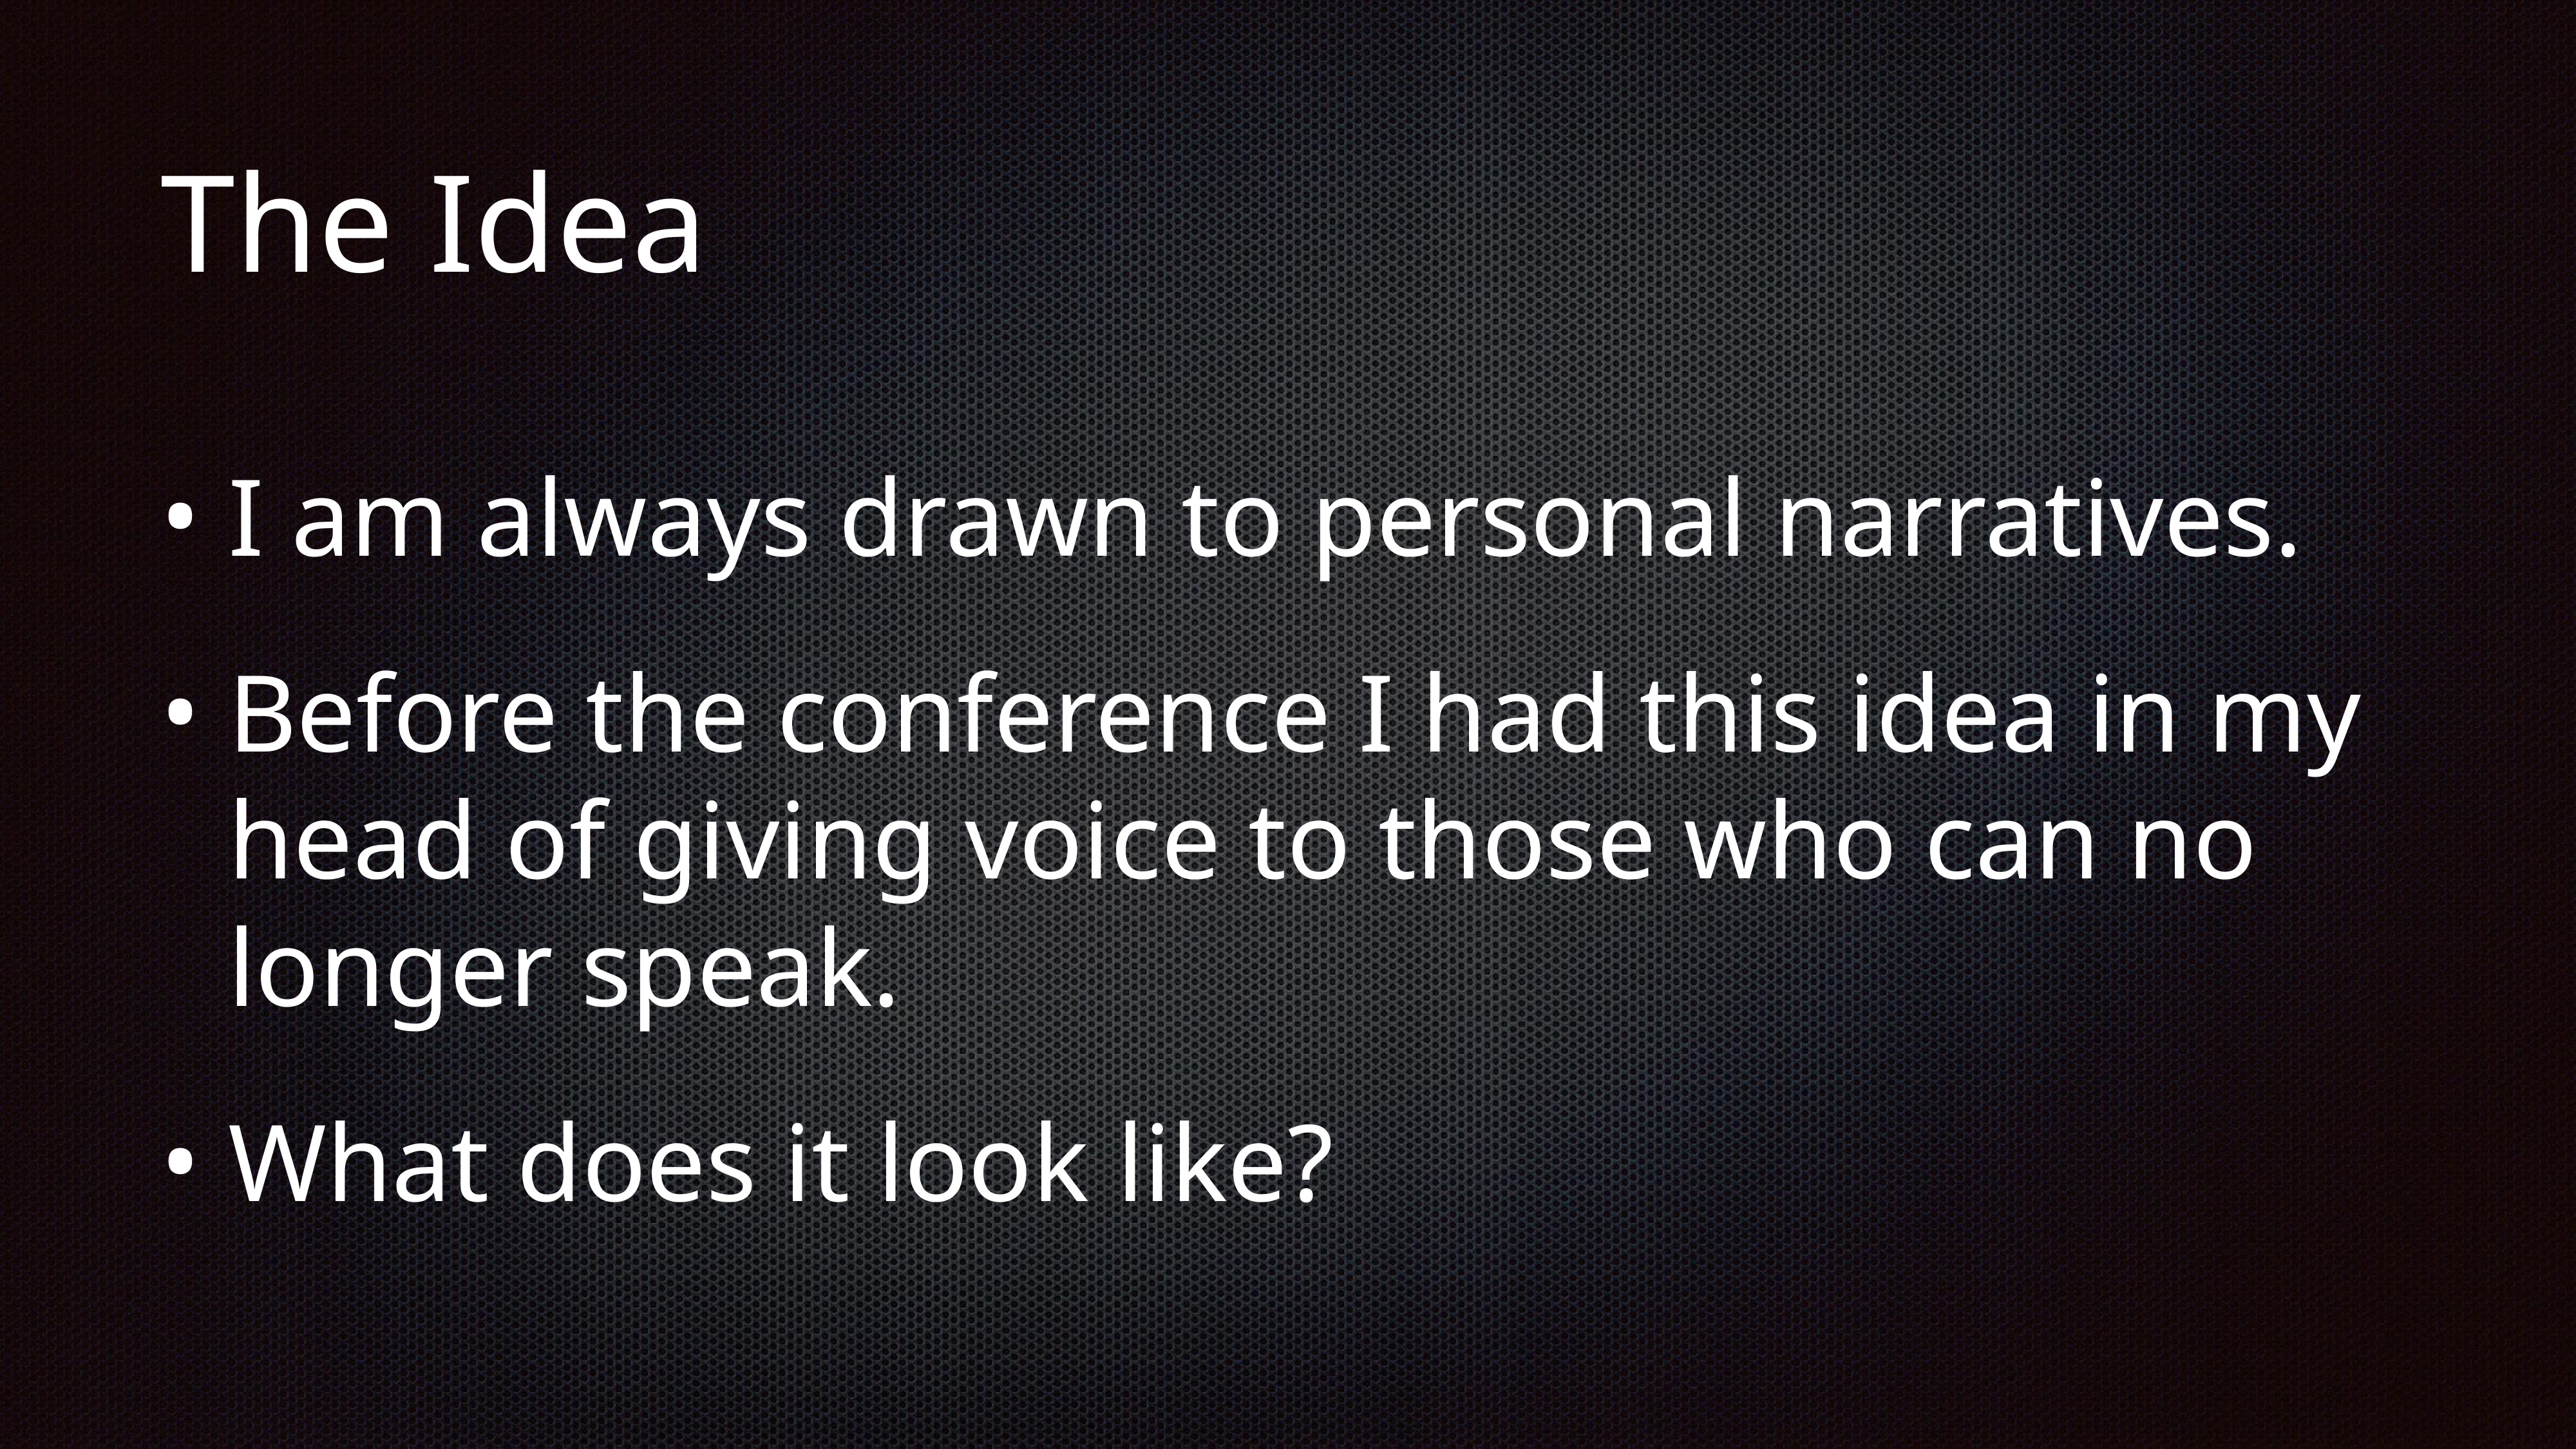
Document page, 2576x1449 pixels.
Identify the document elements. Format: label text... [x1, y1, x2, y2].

title The Idea [155, 37, 2421, 400]
list I am always drawn to personal narratives. Before the conference I had this idea in my head of giving voice to those who can no longer speak. What does it look like? [155, 412, 2421, 1262]
picture [0, 0, 2576, 1449]
